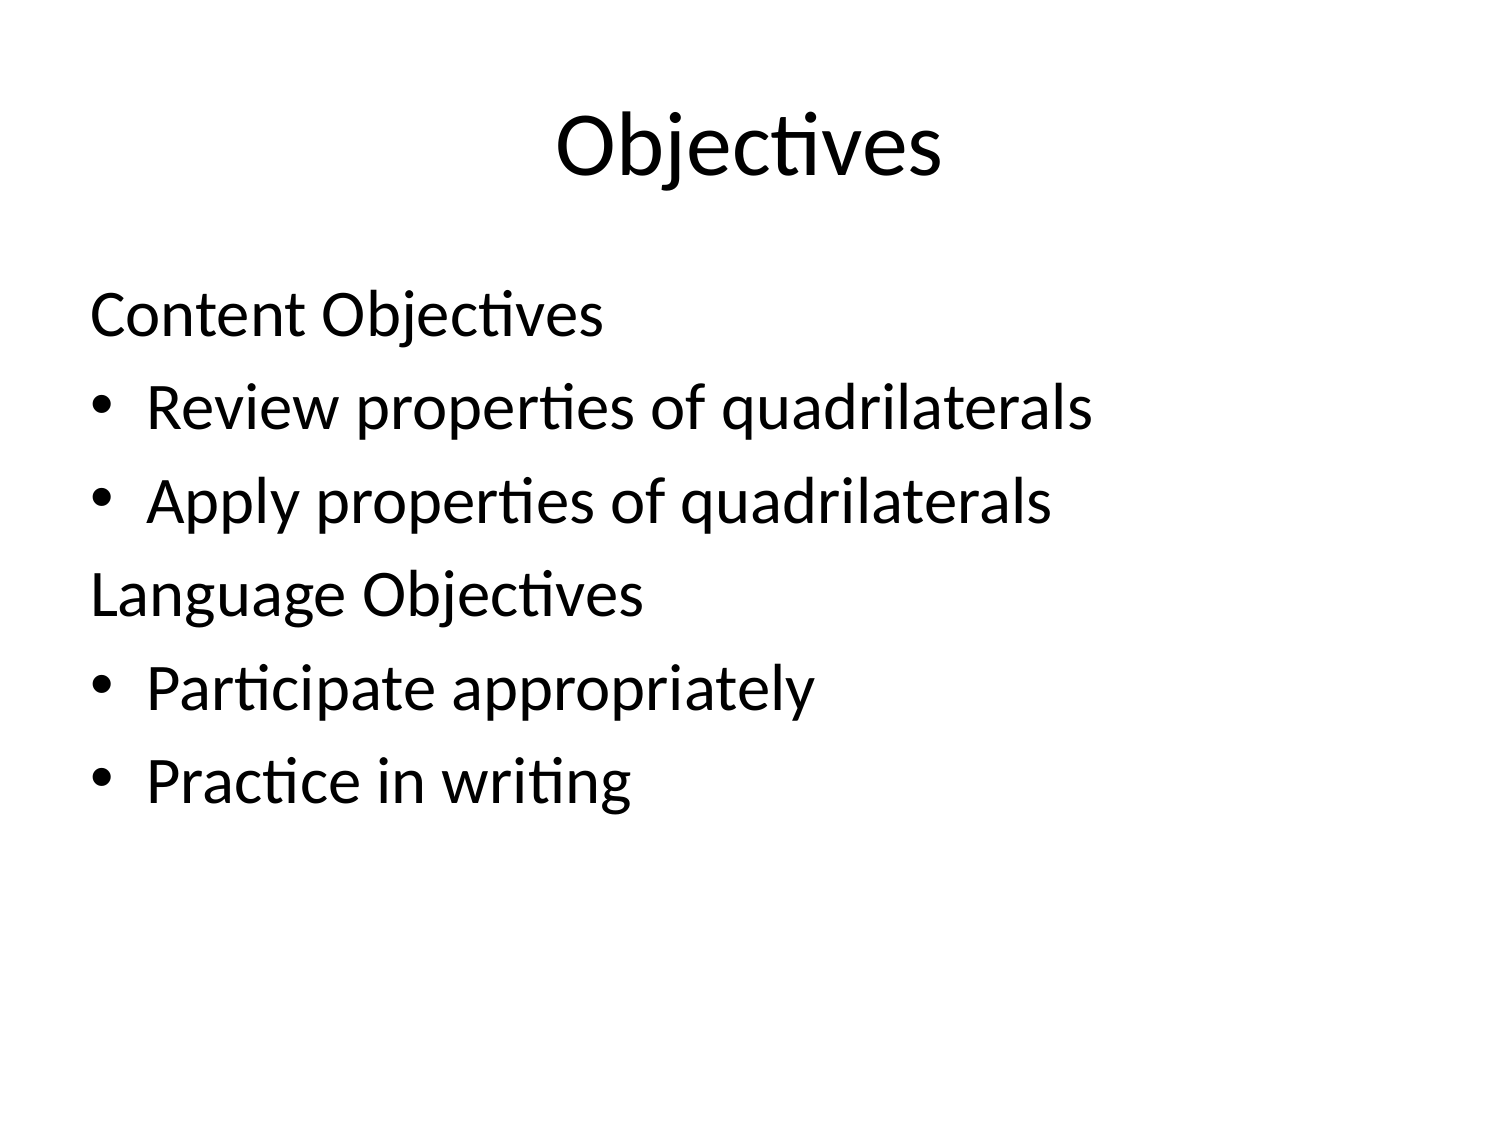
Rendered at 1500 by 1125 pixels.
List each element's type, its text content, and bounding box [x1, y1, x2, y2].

title Objectives [75, 45, 1425, 233]
list Content Objectives Review properties of quadrilaterals Apply properties of quadrilaterals Language Objectives Participate appropriately Practice in writing [75, 262, 1425, 1005]
